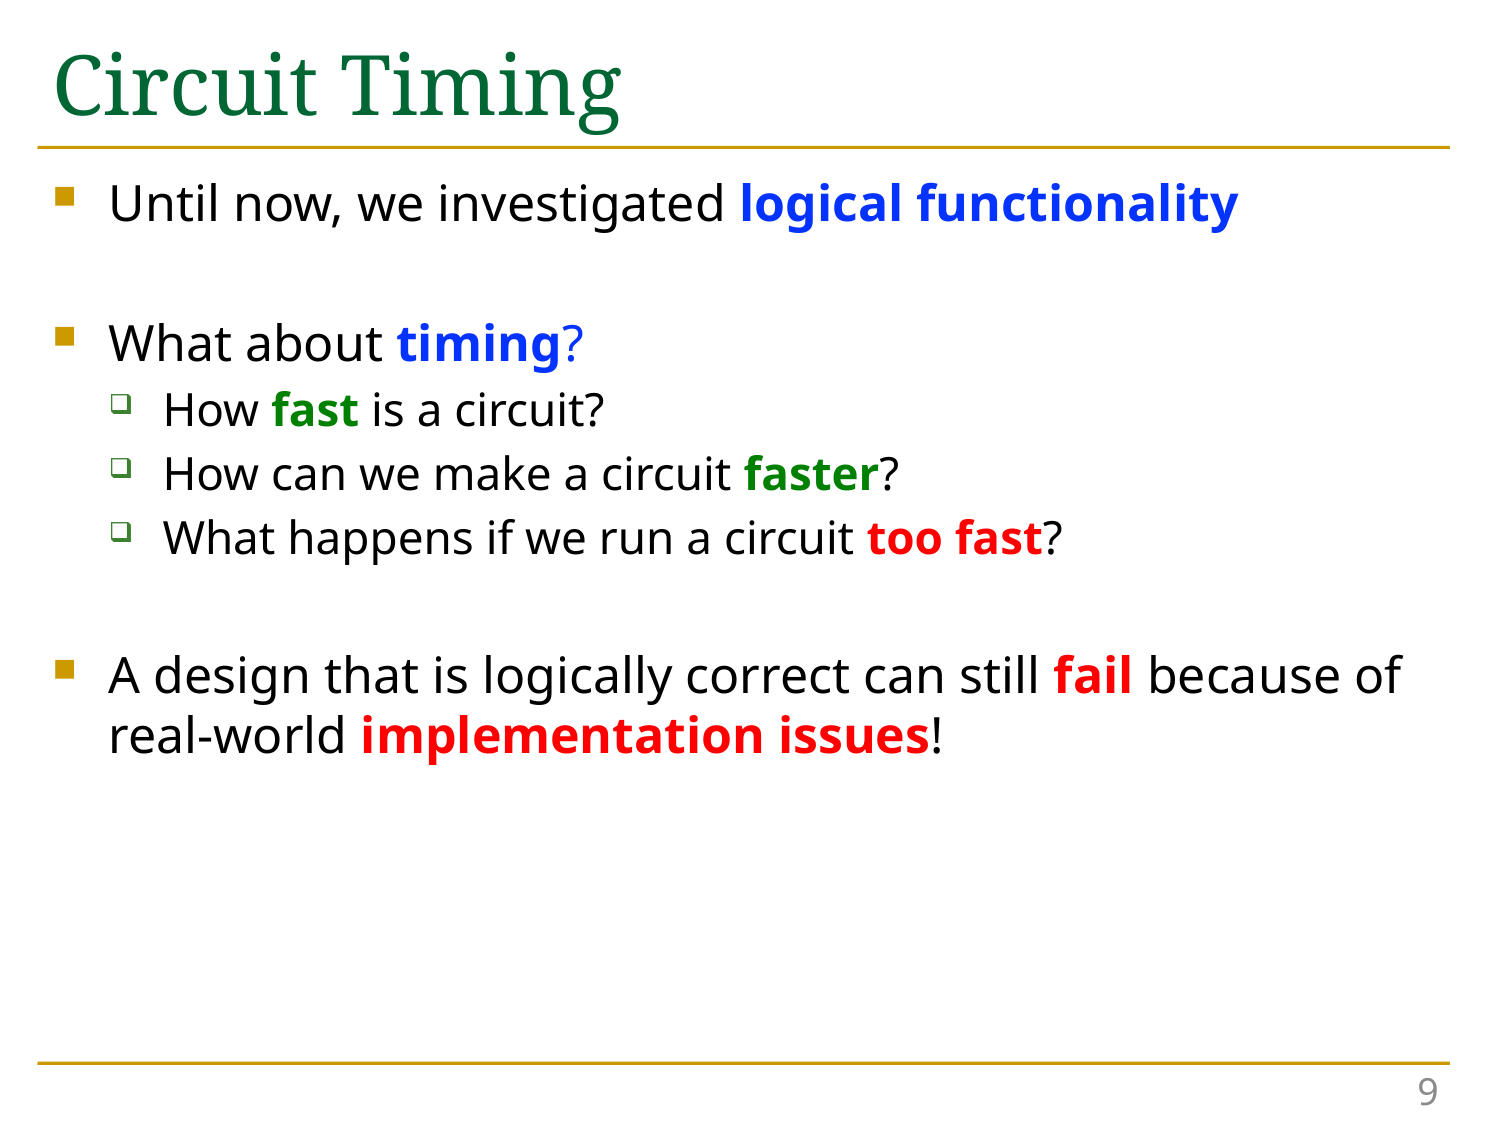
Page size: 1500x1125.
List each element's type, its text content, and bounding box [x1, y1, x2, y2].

list Until now, we investigated logical functionality What about timing? How fast is a circuit? How can we make a circuit faster? What happens if we run a circuit too fast? A design that is logically correct can still fail because of real-world implementation issues! [37, 163, 1450, 1016]
slide_number 9 [1116, 1063, 1454, 1124]
title Circuit Timing [37, 24, 1450, 163]
